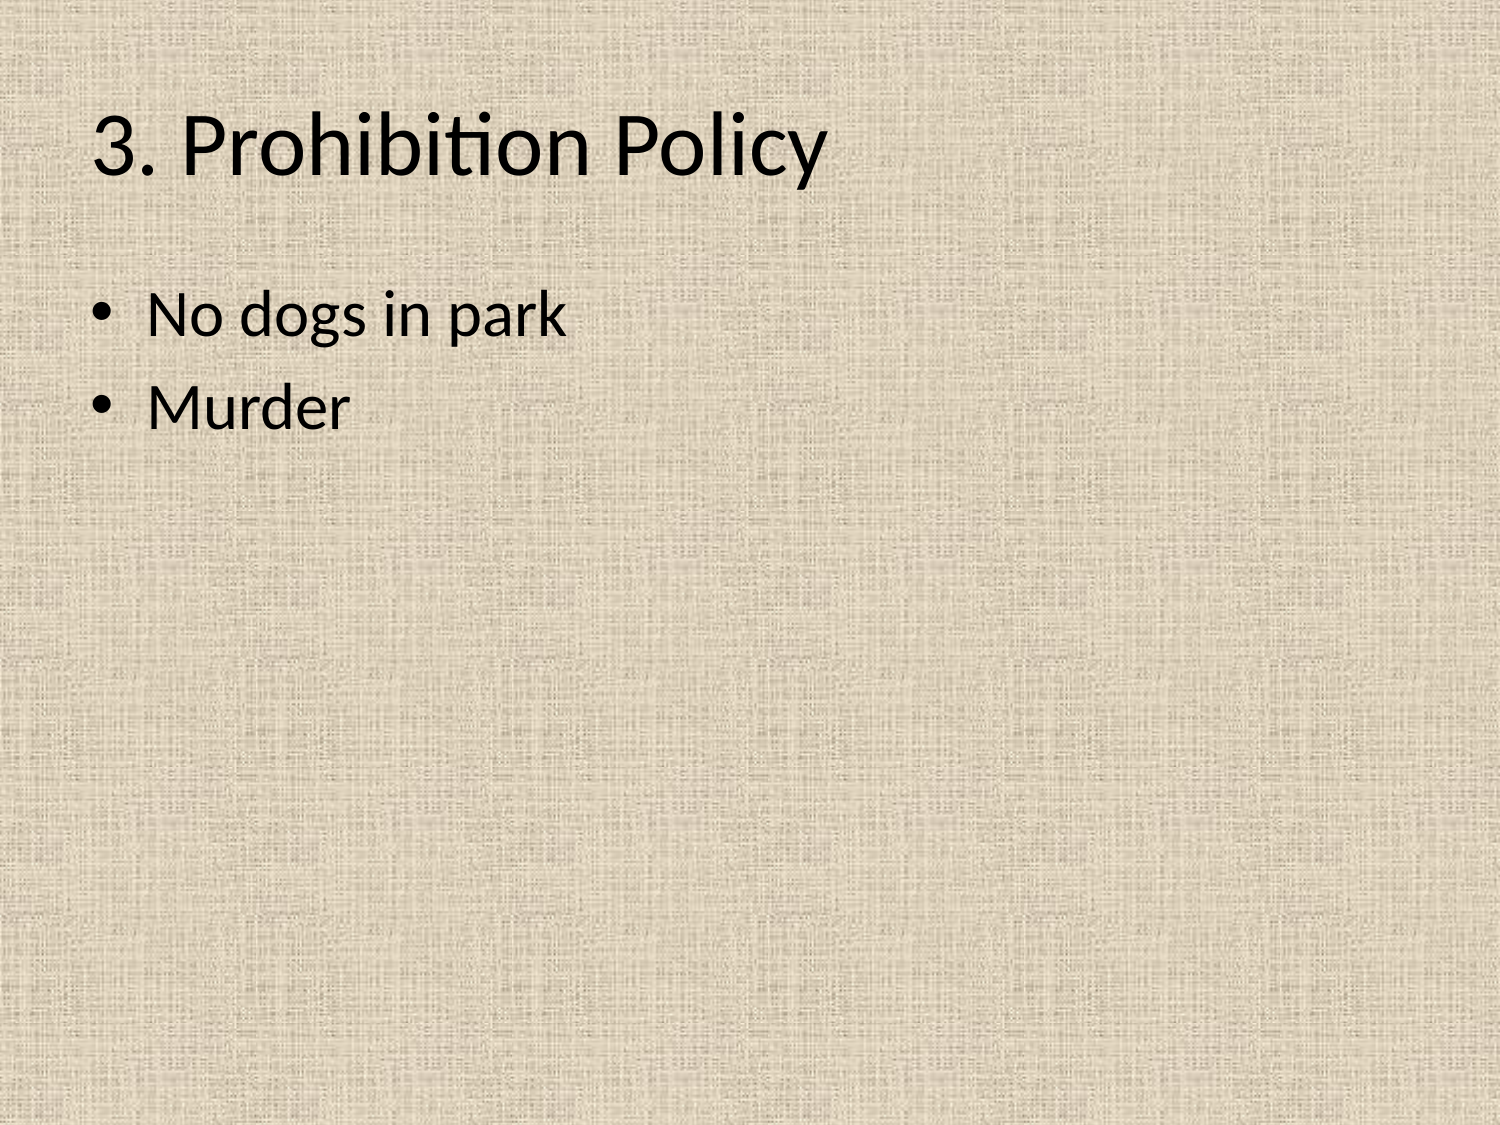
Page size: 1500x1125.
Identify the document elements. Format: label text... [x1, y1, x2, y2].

list No dogs in park Murder [75, 262, 1425, 1005]
title 3. Prohibition Policy [75, 45, 1425, 233]
picture [0, 0, 1500, 1125]
